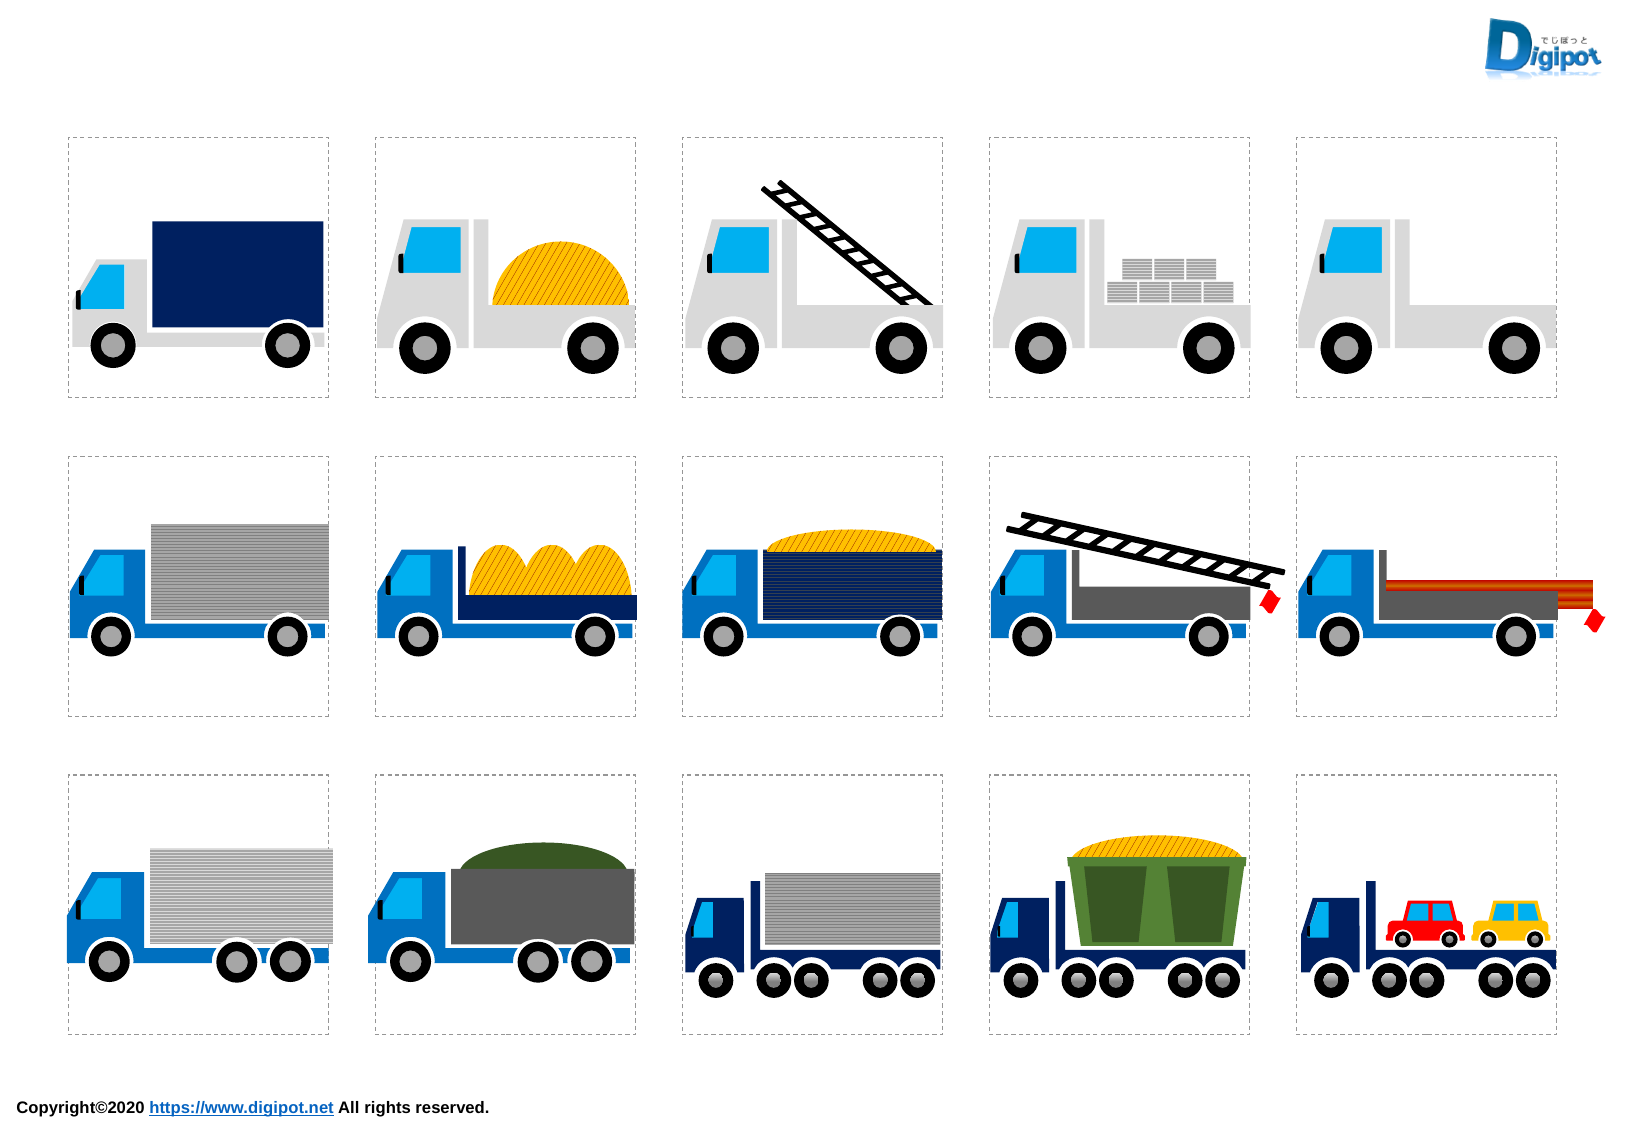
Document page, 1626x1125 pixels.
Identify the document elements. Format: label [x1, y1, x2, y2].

text_box [69, 524, 330, 657]
text_box [66, 848, 334, 983]
text_box [368, 842, 635, 983]
text_box [685, 219, 961, 374]
text_box [990, 539, 1287, 657]
text_box [992, 219, 1251, 374]
text_box [72, 221, 325, 369]
text_box [1298, 549, 1603, 657]
text_box [1298, 219, 1557, 374]
text_box [685, 873, 941, 998]
text_box [682, 529, 942, 657]
text_box [1301, 881, 1556, 998]
text_box [377, 219, 635, 374]
picture [1485, 18, 1602, 82]
text_box [990, 835, 1247, 998]
text_box [377, 544, 637, 657]
